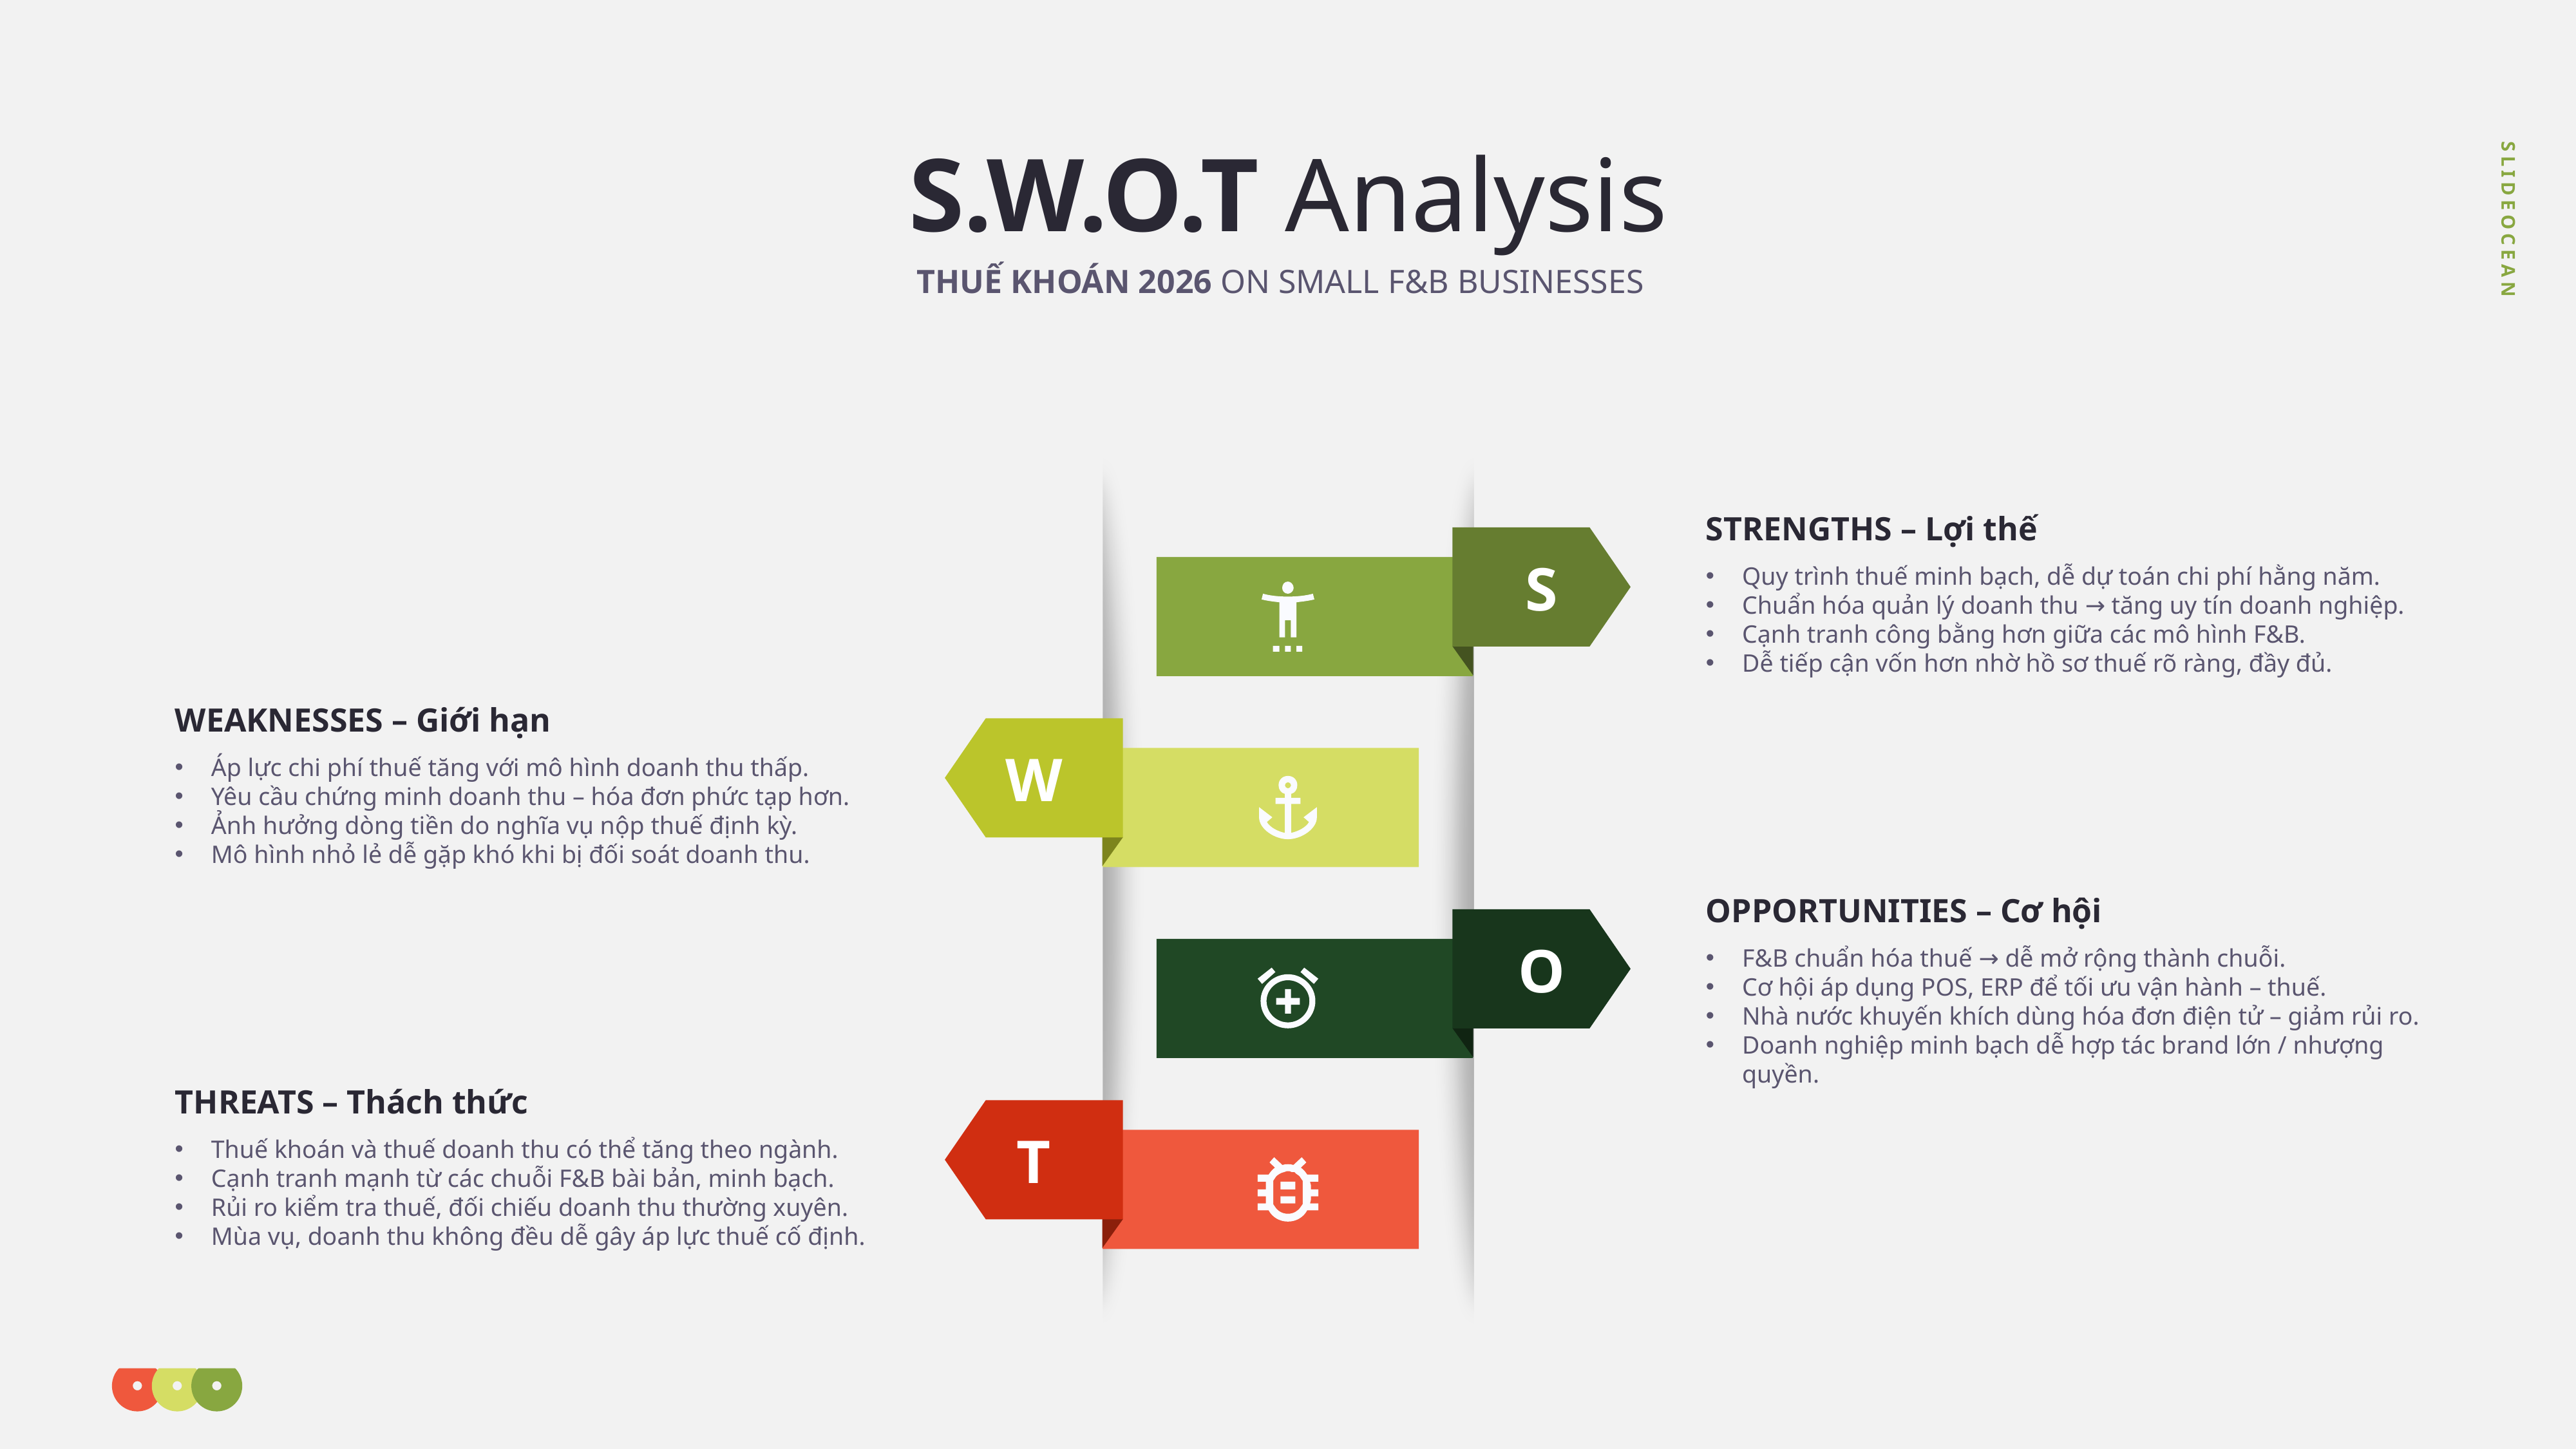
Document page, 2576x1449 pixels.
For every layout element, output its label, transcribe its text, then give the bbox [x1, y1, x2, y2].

text_box THUẾ KHOÁN 2026 ON SMALL F&B BUSINESSES [907, 256, 1654, 305]
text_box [944, 1099, 1419, 1249]
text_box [944, 717, 1419, 867]
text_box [1156, 909, 1631, 1059]
text_box S.W.O.T Analysis [899, 126, 1677, 257]
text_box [0, 414, 2576, 1369]
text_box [1156, 527, 1631, 677]
